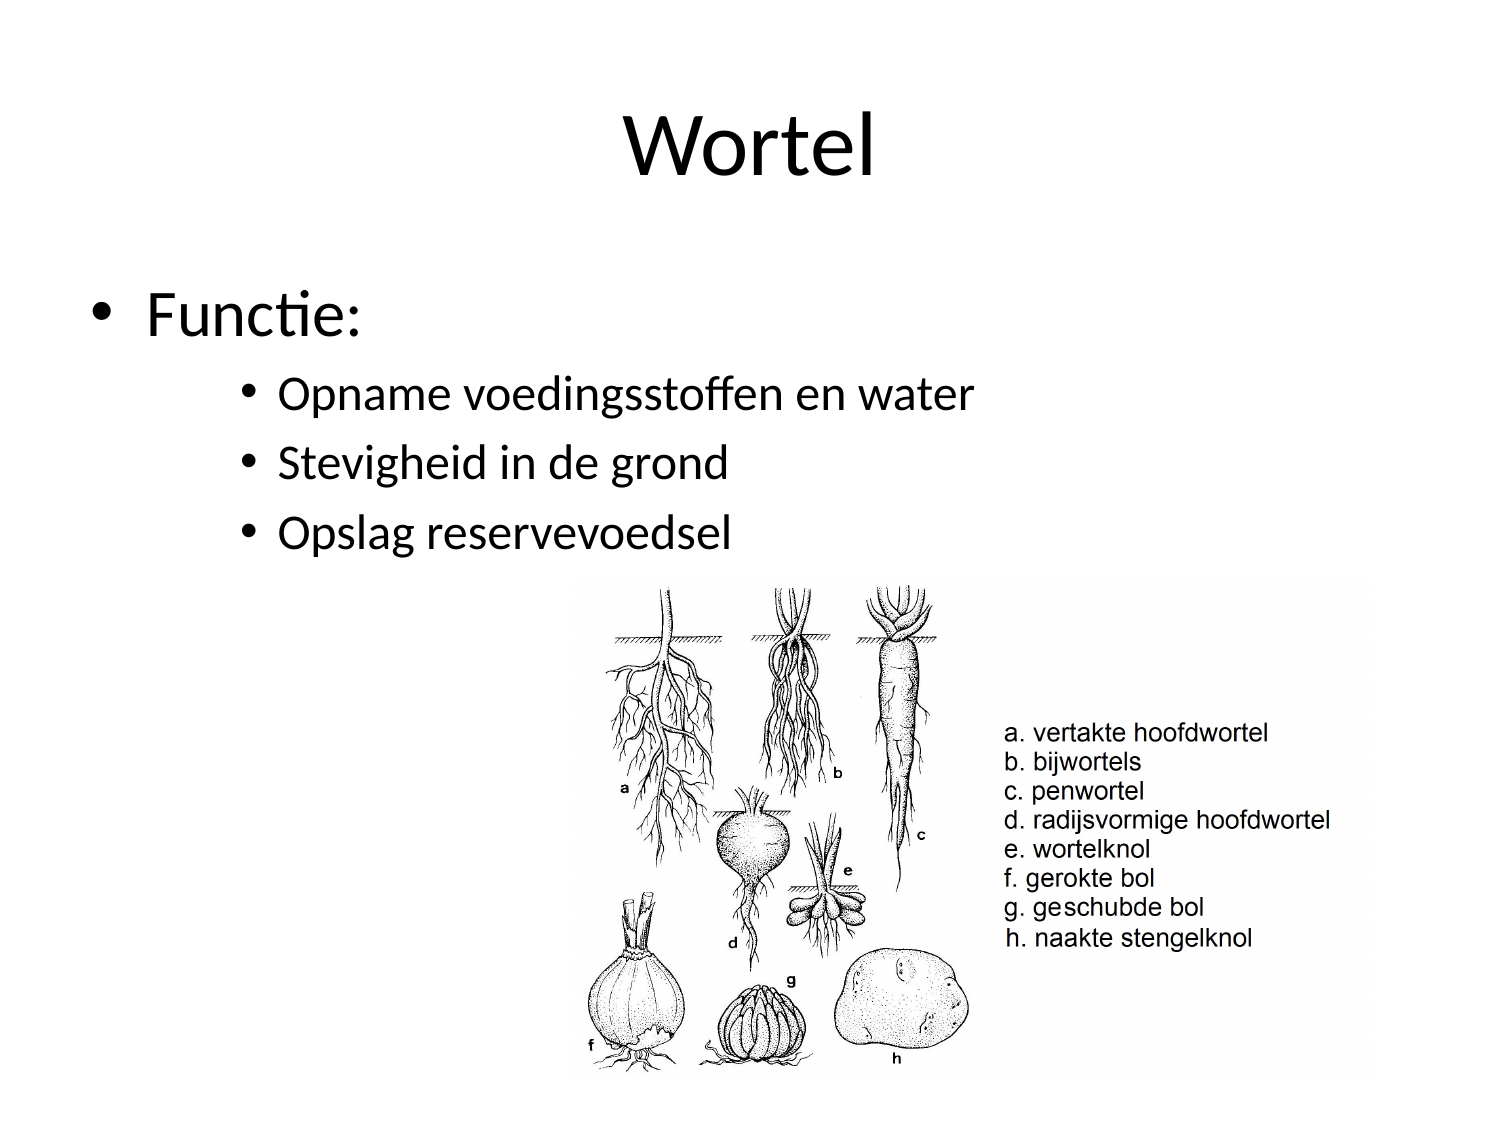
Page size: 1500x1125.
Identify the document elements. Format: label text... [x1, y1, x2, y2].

title Wortel [75, 45, 1425, 233]
picture [572, 577, 1371, 1081]
list Functie: Opname voedingsstoffen en water Stevigheid in de grond Opslag reservevoedsel [75, 262, 1425, 1005]
